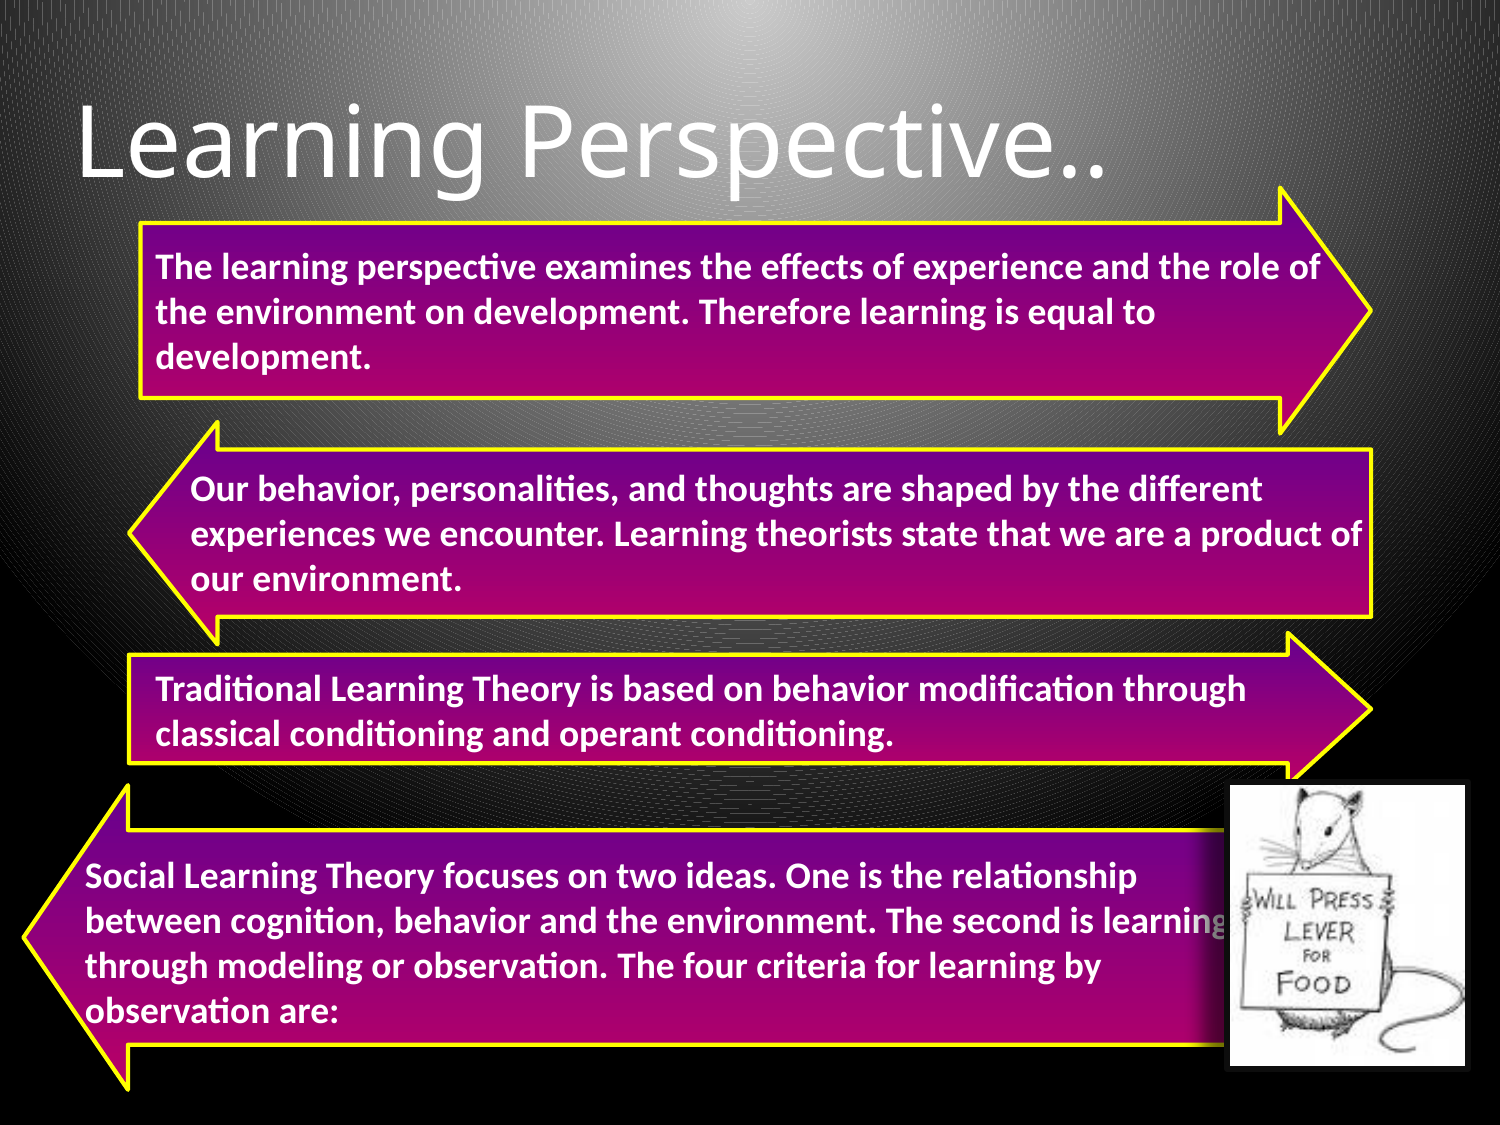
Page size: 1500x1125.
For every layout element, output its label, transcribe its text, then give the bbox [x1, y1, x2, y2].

text_box [138, 185, 1319, 436]
text_box Our behavior, personalities, and thoughts are shaped by the different experiences we encounter. Learning theorists state that we are a product of our environment. [175, 456, 1395, 607]
text_box [85, 783, 1188, 843]
text_box [126, 630, 1318, 779]
text_box [187, 419, 1374, 456]
text_box [185, 607, 1374, 647]
text_box Social Learning Theory focuses on two ideas. One is the relationship between cognition, behavior and the environment. The second is learning through modeling or observation. The four criteria for learning by observation are: [70, 843, 1188, 1039]
text_box [21, 865, 70, 1010]
text_box Learning Perspective.. [58, 70, 1465, 205]
text_box [1360, 292, 1373, 329]
text_box The learning perspective examines the effects of experience and the role of the environment on development. Therefore learning is equal to development. [140, 234, 1360, 385]
text_box [90, 1039, 1188, 1092]
picture [1230, 784, 1466, 1066]
text_box Traditional Learning Theory is based on behavior modification through classical conditioning and operant conditioning. [140, 656, 1360, 761]
text_box [1360, 695, 1374, 722]
text_box [127, 471, 175, 595]
